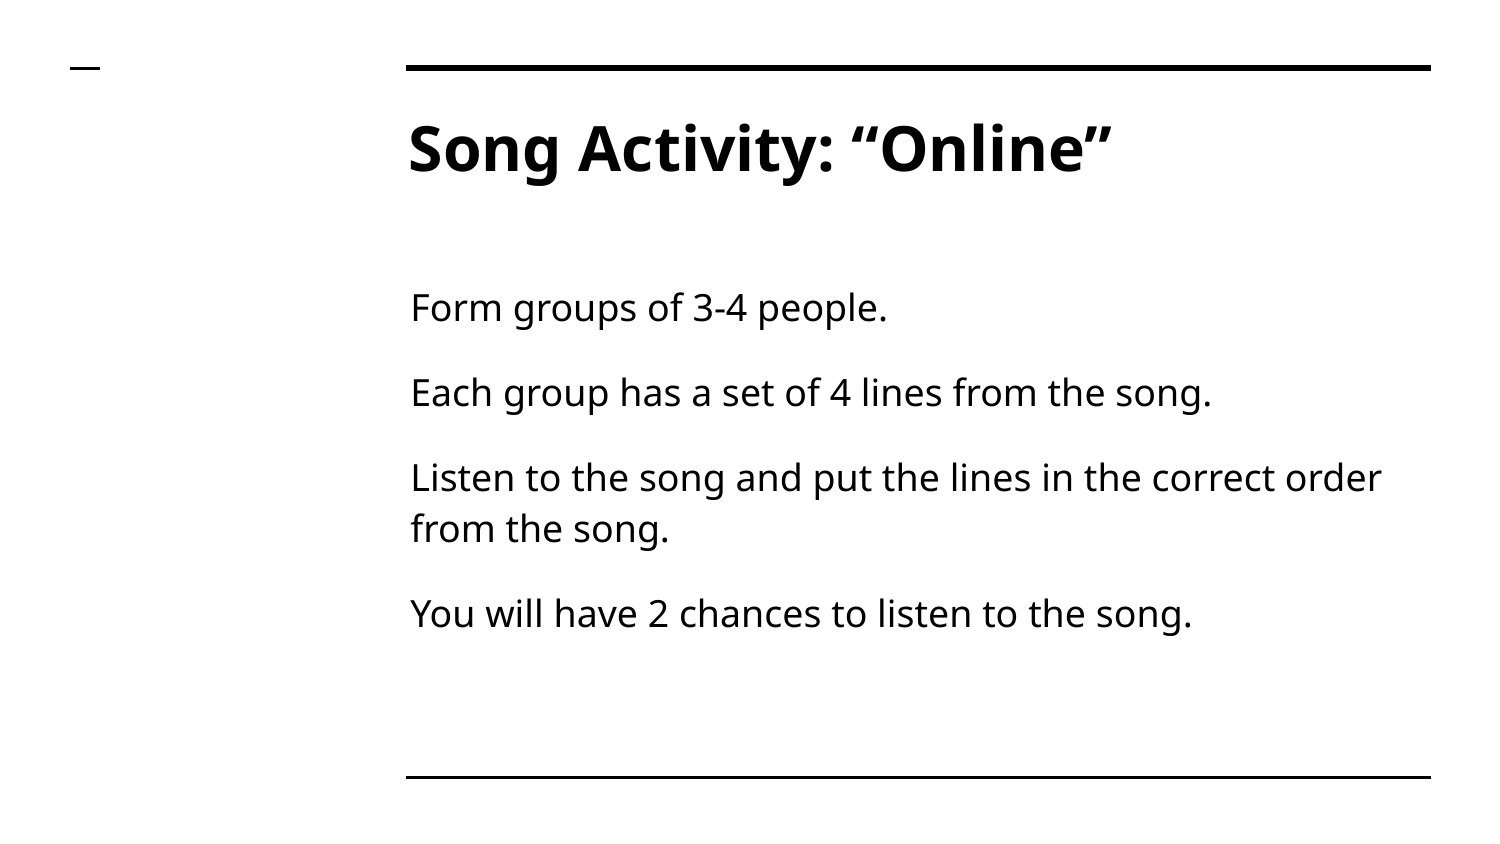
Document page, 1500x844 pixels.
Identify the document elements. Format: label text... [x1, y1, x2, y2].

list Form groups of 3-4 people. Each group has a set of 4 lines from the song. Listen to the song and put the lines in the correct order from the song. You will have 2 chances to listen to the song. [395, 261, 1433, 755]
title Song Activity: “Online” [393, 94, 1431, 199]
